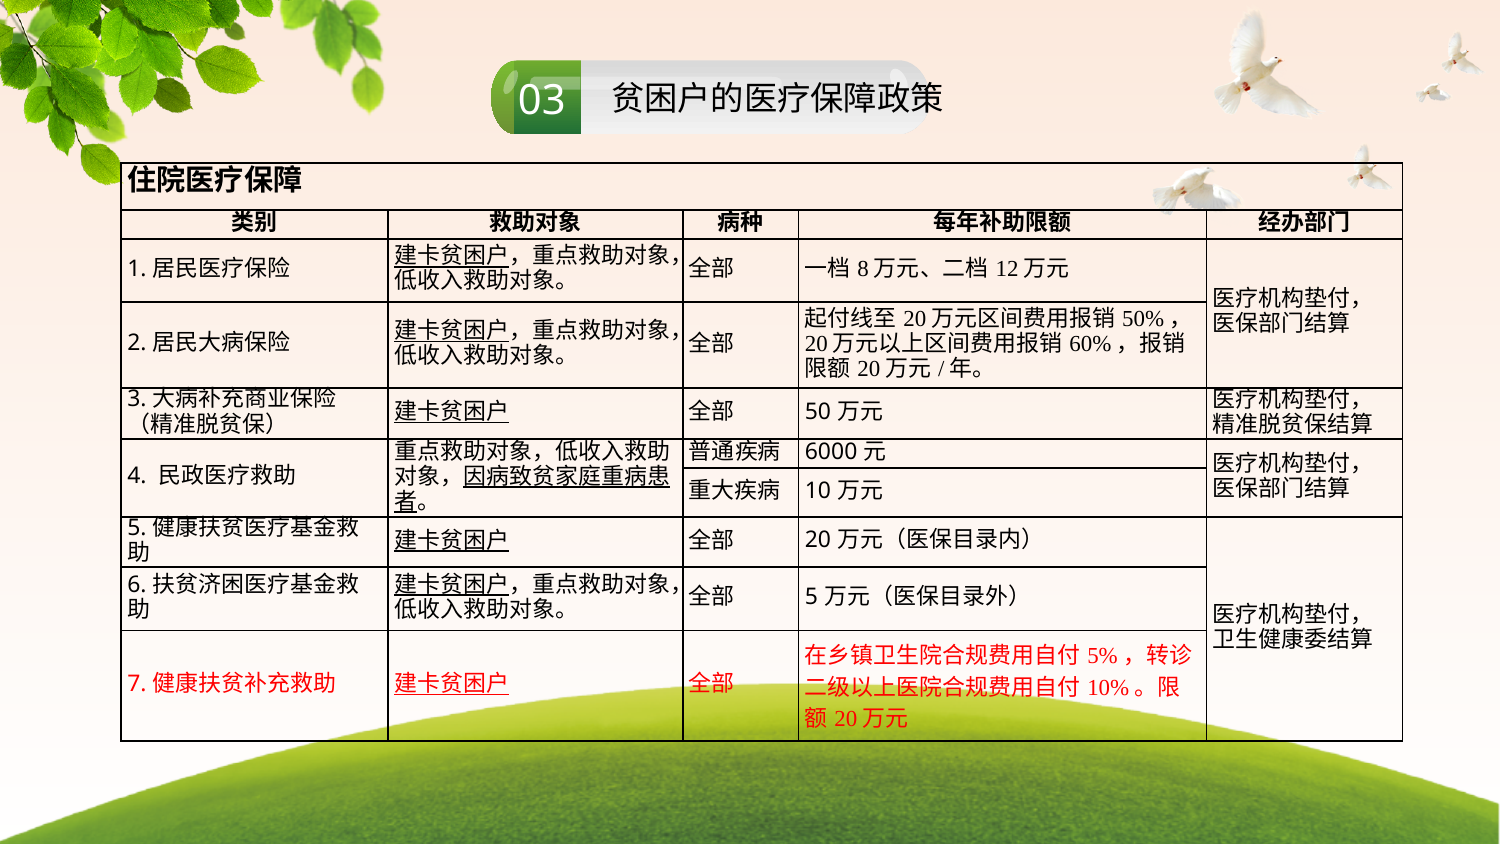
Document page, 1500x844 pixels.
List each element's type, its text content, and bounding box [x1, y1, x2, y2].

table_cell 类别 [122, 211, 387, 238]
table_cell 医疗机构垫付，卫生健康委结算 [1207, 518, 1402, 740]
table_cell 建卡贫困户，重点救助对象，低收入救助对象。 [389, 240, 682, 301]
table_cell 6.扶贫济困医疗基金救助 [122, 568, 387, 630]
table_cell 病种 [684, 211, 798, 238]
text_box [491, 60, 966, 135]
table_cell 每年补助限额 [799, 211, 1206, 238]
table_cell 经办部门 [1207, 211, 1402, 238]
table_cell 3.大病补充商业保险（精准脱贫保） [122, 389, 387, 438]
table_cell 1.居民医疗保险 [122, 240, 387, 301]
table_cell 建卡贫困户，重点救助对象，低收入救助对象。 [389, 303, 682, 387]
table_cell 全部 [684, 518, 798, 566]
table_cell 7.健康扶贫补充救助 [122, 631, 387, 740]
table_cell 6000元 [799, 440, 1206, 467]
table_cell 重点救助对象，低收入救助对象，因病致贫家庭重病患者。 [389, 440, 682, 516]
table_cell 建卡贫困户 [389, 518, 682, 566]
table_cell 50万元 [799, 389, 1206, 438]
table_cell 5.健康扶贫医疗基金救助 [122, 518, 387, 566]
picture [1128, 0, 1500, 284]
table_cell 在乡镇卫生院合规费用自付5%，转诊二级以上医院合规费用自付10%。限额20万元 [799, 631, 1206, 740]
table_cell 20万元（医保目录内） [799, 518, 1206, 566]
table_cell 建卡贫困户 [389, 389, 682, 438]
table_cell 2.居民大病保险 [122, 303, 387, 387]
table_header 住院医疗保障 [122, 164, 1402, 209]
table_cell 起付线至20万元区间费用报销50%，20万元以上区间费用报销60%，报销限额20万元/年。 [799, 303, 1206, 387]
table_cell 全部 [684, 568, 798, 630]
table_cell 医疗机构垫付，医保部门结算 [1207, 440, 1402, 516]
picture [0, 682, 1500, 844]
table_cell 全部 [684, 631, 798, 740]
table_cell 全部 [684, 240, 798, 301]
table_cell 5万元（医保目录外） [799, 568, 1206, 630]
table_cell 全部 [684, 389, 798, 438]
table_cell 救助对象 [389, 211, 682, 238]
picture [0, 0, 389, 287]
table_cell 全部 [684, 303, 798, 387]
table_cell 建卡贫困户 [389, 631, 682, 740]
table_cell 10万元 [799, 469, 1206, 516]
table_cell 普通疾病 [684, 440, 798, 467]
table_cell 医疗机构垫付，医保部门结算 [1207, 240, 1402, 387]
table_cell 医疗机构垫付，精准脱贫保结算 [1207, 389, 1402, 438]
table_cell 4. 民政医疗救助 [122, 440, 387, 516]
table_cell 重大疾病 [684, 469, 798, 516]
table_cell 一档8万元、二档12万元 [799, 240, 1206, 301]
table_cell 建卡贫困户，重点救助对象，低收入救助对象。 [389, 568, 682, 630]
